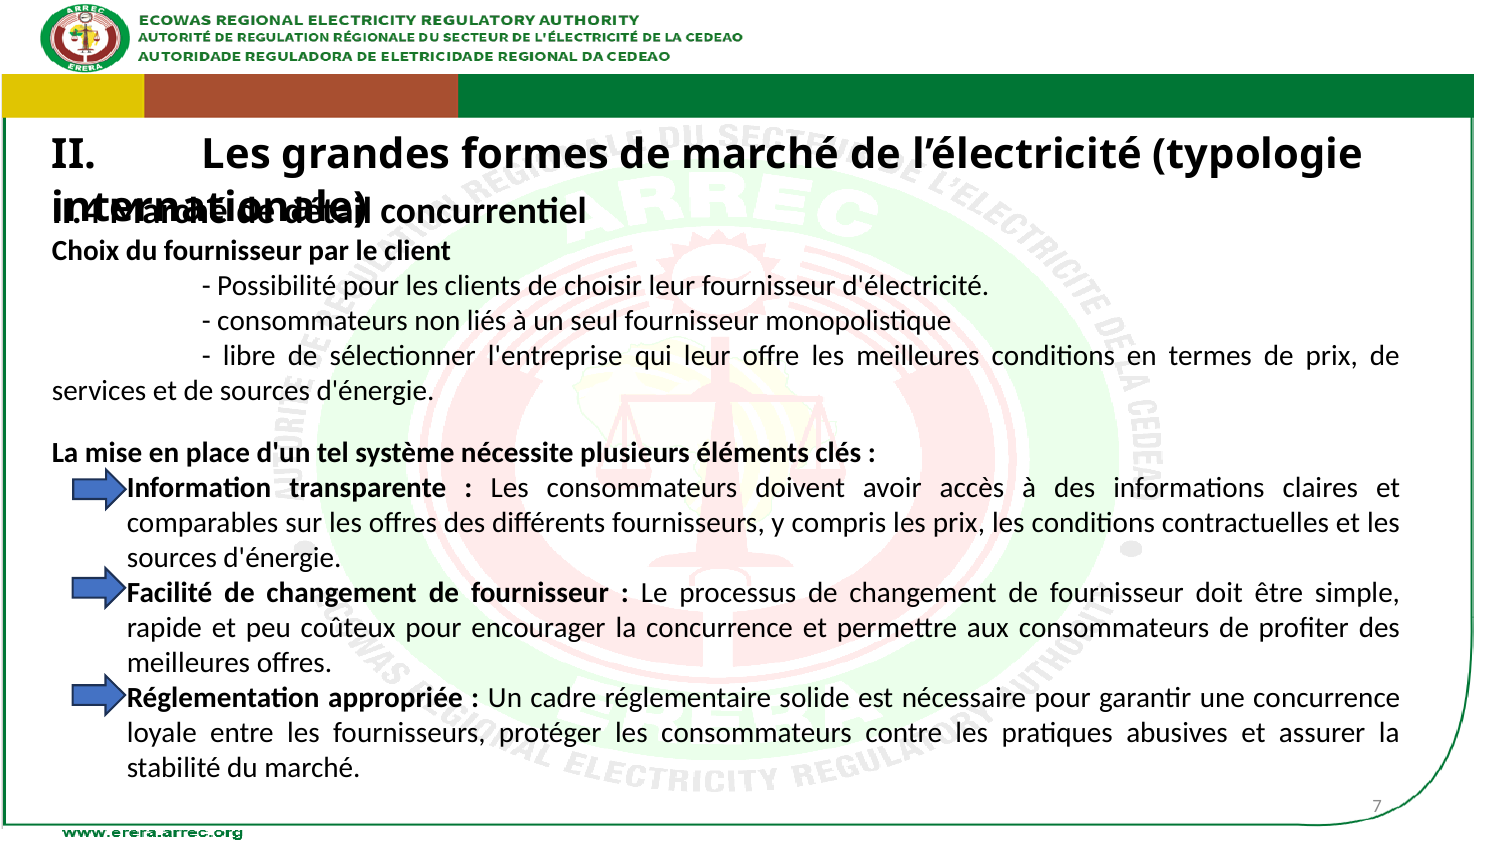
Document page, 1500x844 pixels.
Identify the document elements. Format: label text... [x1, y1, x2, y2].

slide_number 7 [1059, 811, 1397, 827]
text_box [71, 565, 127, 610]
text_box [72, 467, 128, 512]
text_box II.4 Marché de détail concurrentiel Choix du fournisseur par le client - Possibilité pour les clients de choisir leur fournisseur d'électricité. - consommateurs non liés à un seul fournisseur monopolistique - libre de sélectionner l'entreprise qui leur offre les meilleures conditions en termes de prix, de services et de sources d'énergie. La mise en place d'un tel système nécessite plusieurs éléments clés : Information transparente : Les consommateurs doivent avoir accès à des informations claires et comparables sur les offres des différents fournisseurs, y compris les prix, les conditions contractuelles et les sources d'énergie. Facilité de changement de fournisseur : Le processus de changement de fournisseur doit être simple, rapide et peu coûteux pour encourager la concurrence et permettre aux consommateurs de profiter des meilleures offres. Réglementation appropriée : Un cadre réglementaire solide est nécessaire pour garantir une concurrence loyale entre les fournisseurs, protéger les consommateurs contre les pratiques abusives et assurer la stabilité du marché. [37, 179, 1416, 811]
text_box [71, 673, 127, 718]
text_box II. Les grandes formes de marché de l’électricité (typologie internationale) [37, 116, 1463, 237]
picture [0, 0, 1500, 844]
